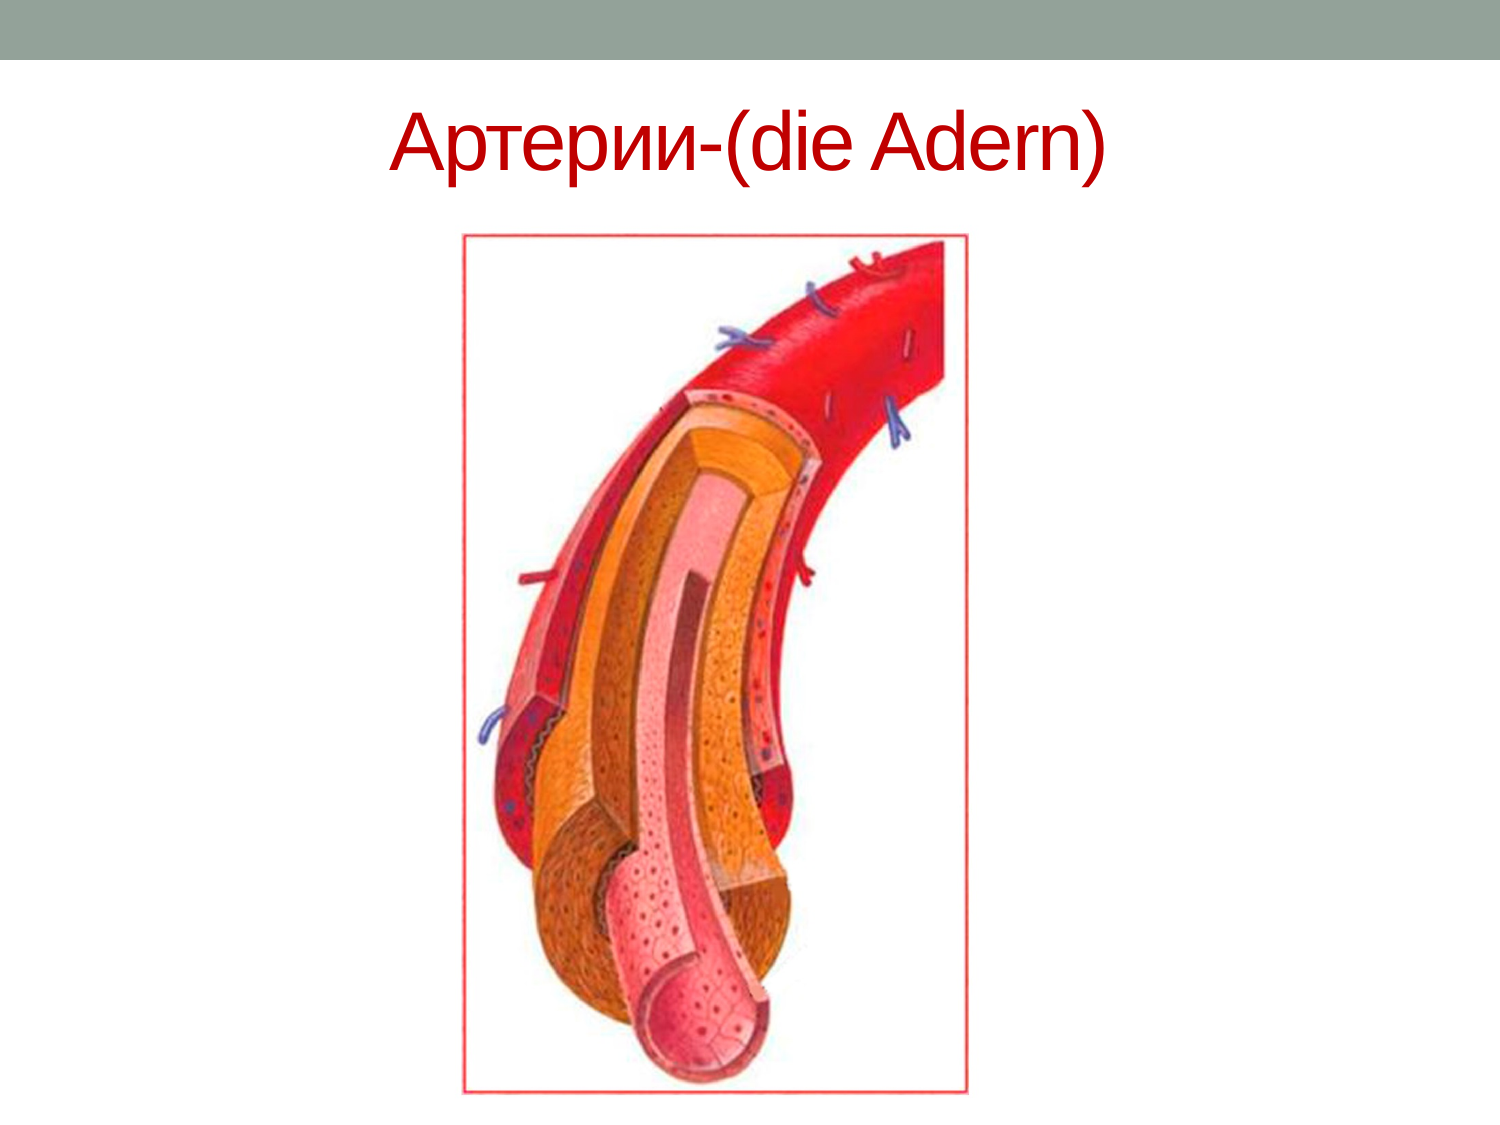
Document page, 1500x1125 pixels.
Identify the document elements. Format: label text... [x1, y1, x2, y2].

picture [389, 203, 1041, 1125]
title Артерии-(die Adern) [75, 19, 1425, 256]
